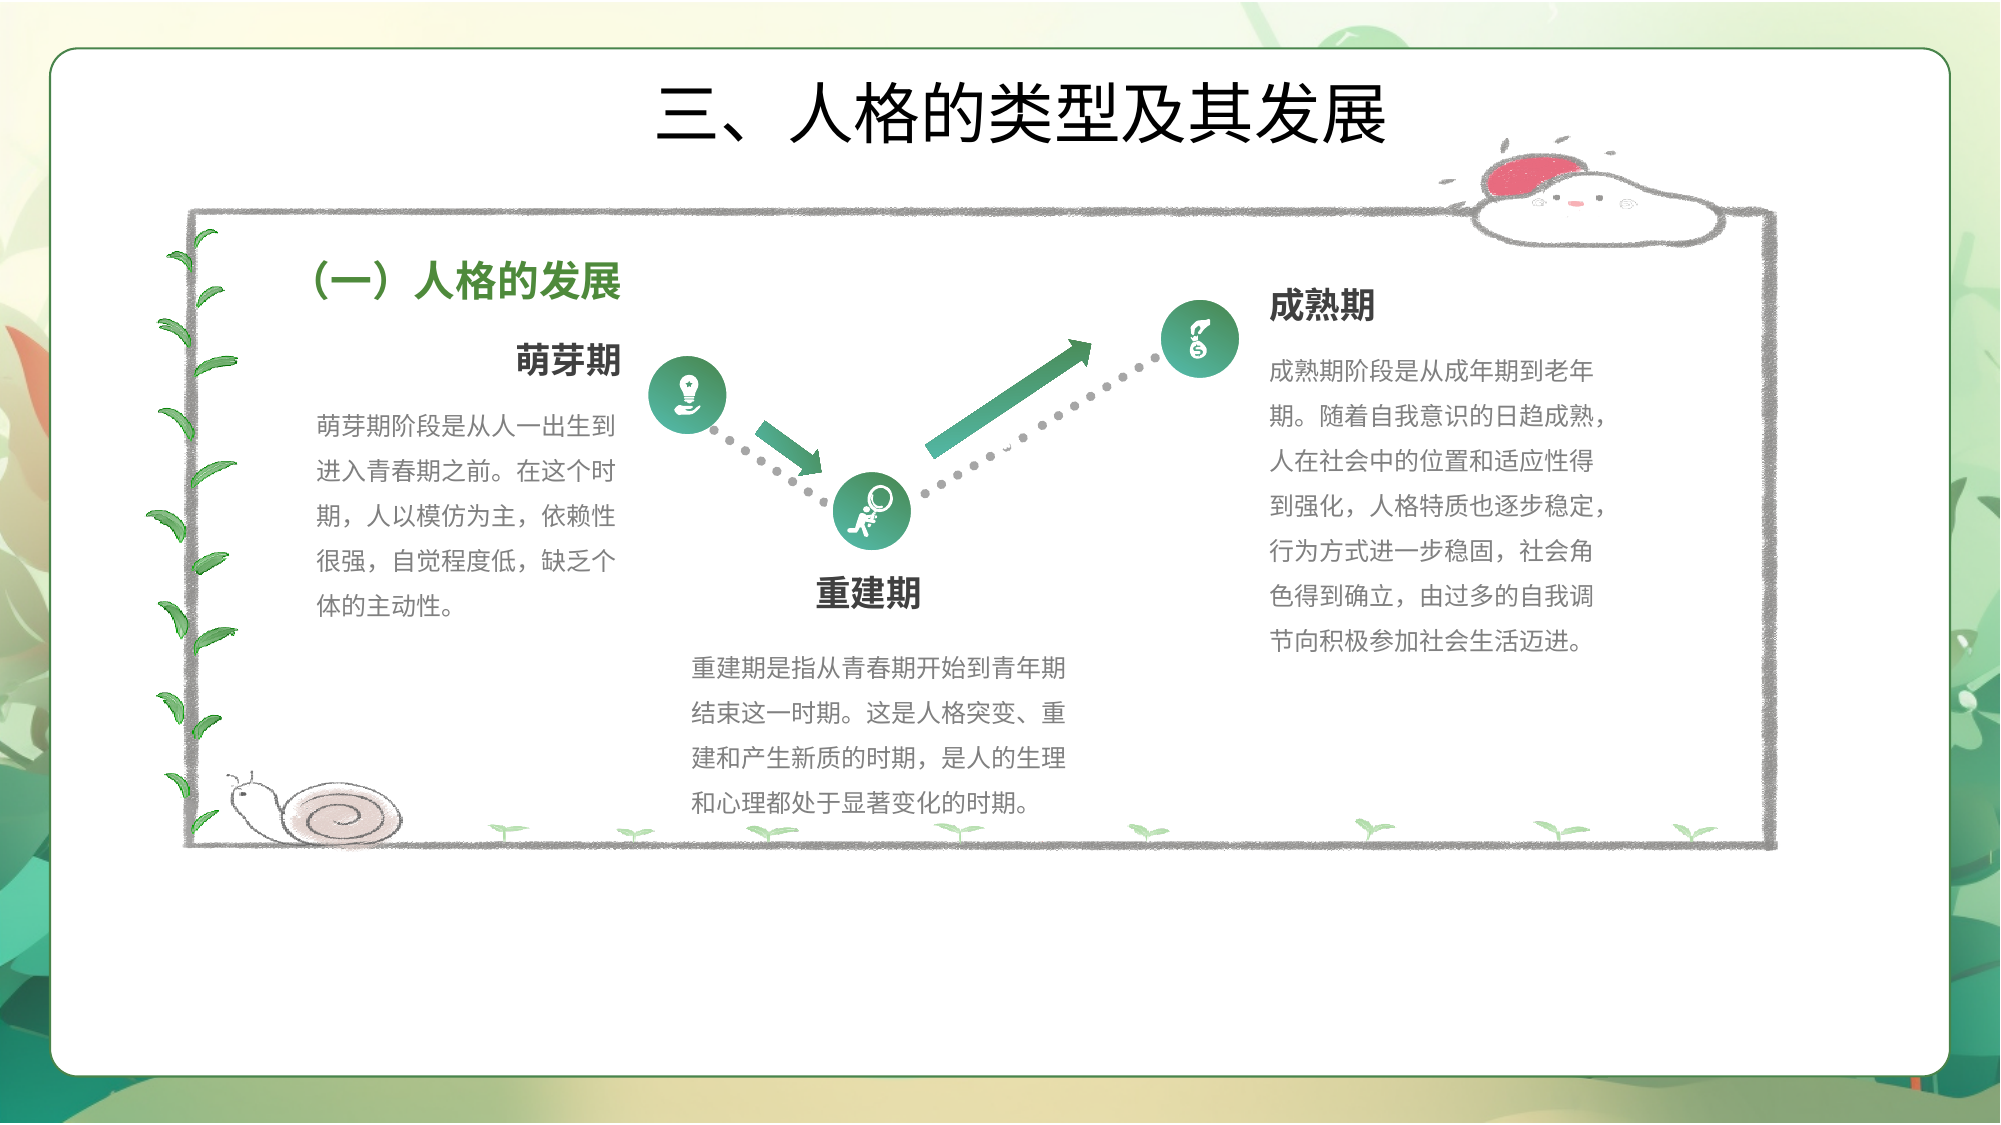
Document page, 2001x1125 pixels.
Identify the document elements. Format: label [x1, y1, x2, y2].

text_box [301, 275, 1615, 727]
picture [0, 0, 2000, 1123]
